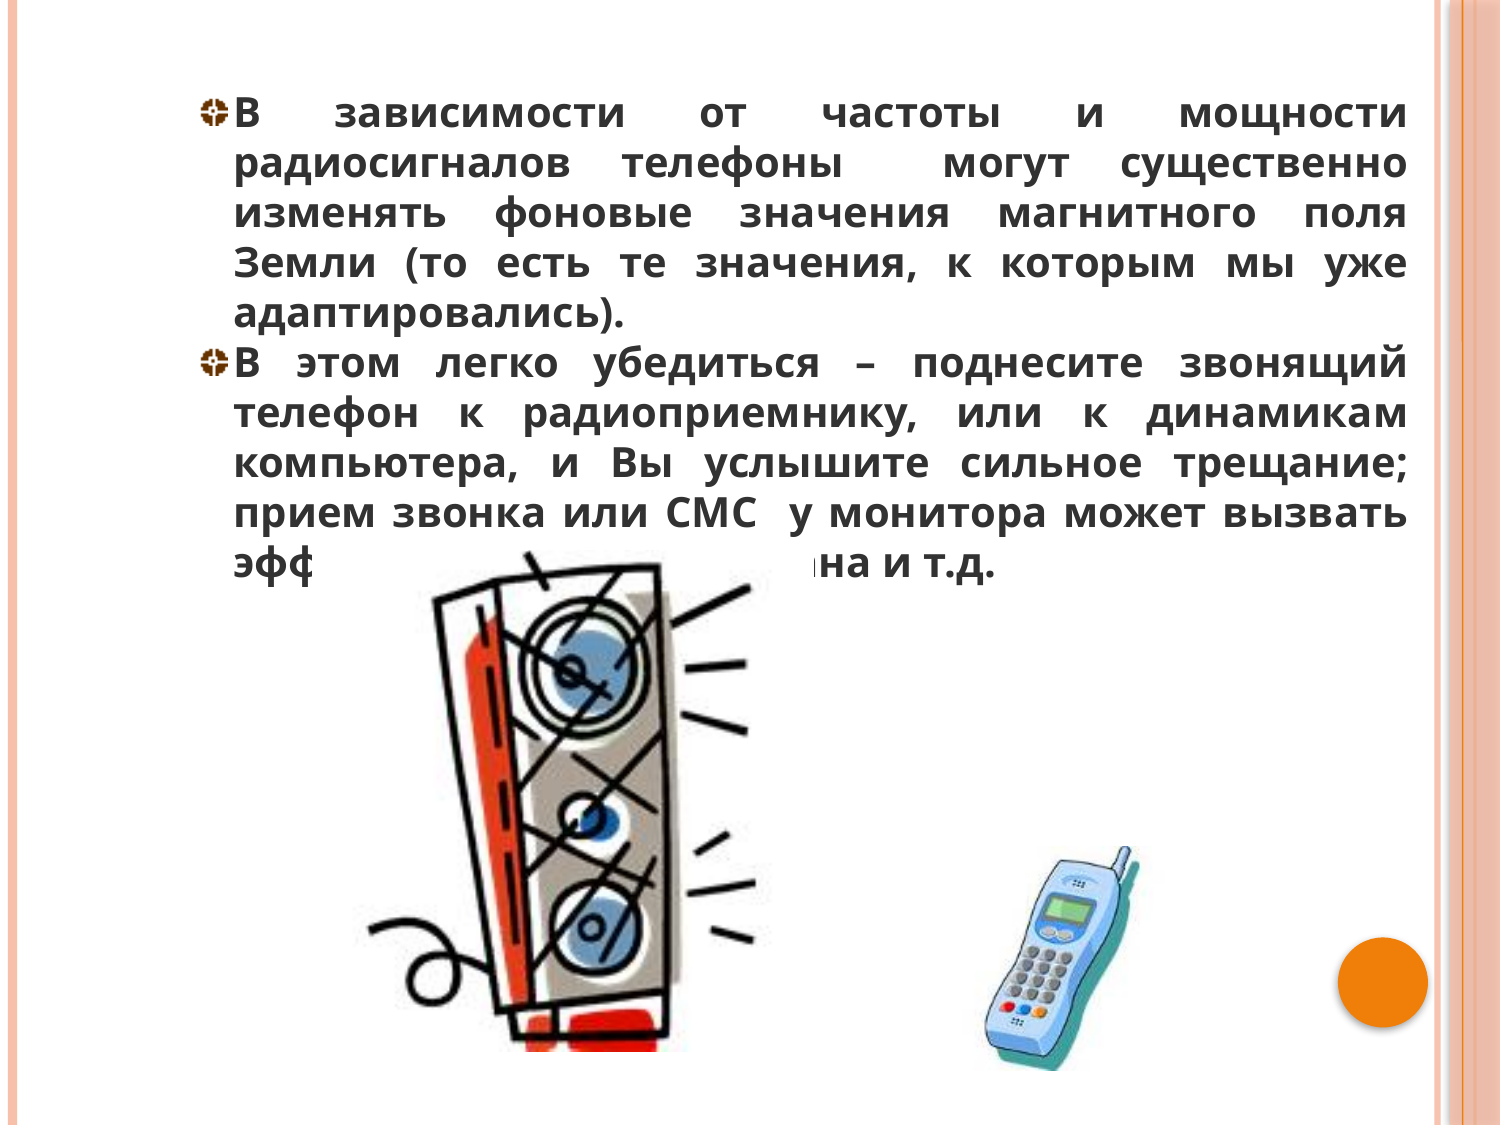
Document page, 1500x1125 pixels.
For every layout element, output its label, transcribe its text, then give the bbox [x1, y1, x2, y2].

picture [197, 345, 228, 376]
picture [950, 845, 1176, 1071]
picture [312, 550, 815, 1053]
text_box В зависимости от частоты и мощности радиосигналов телефоны могут существенно изменять фоновые значения магнитного поля Земли (то есть те значения, к которым мы уже адаптировались). В этом легко убедиться – поднесите звонящий телефон к радиоприемнику, или к динамикам компьютера, и Вы услышите сильное трещание; прием звонка или СМС у монитора может вызвать эффект «плывущего» экрана и т.д. [183, 78, 1424, 644]
picture [197, 95, 228, 126]
